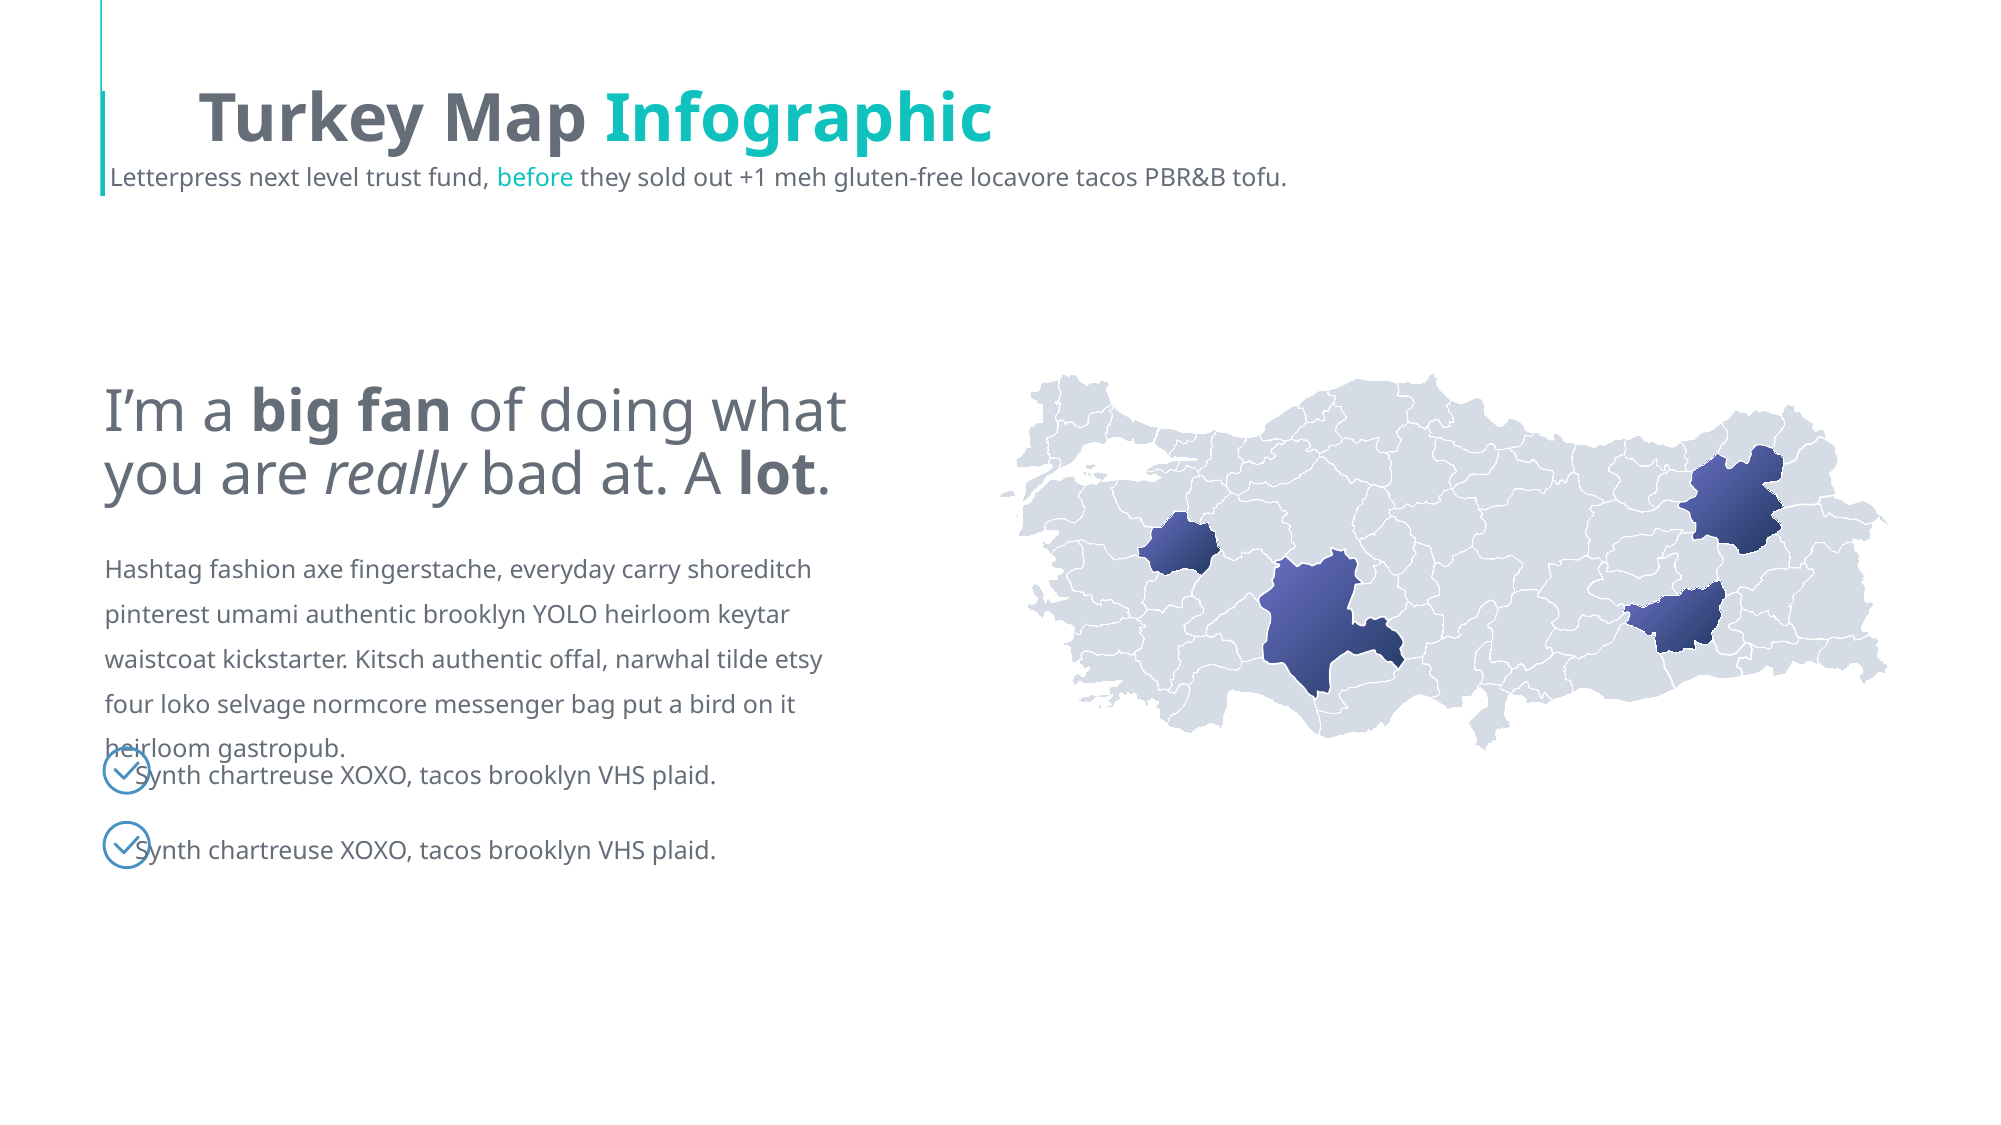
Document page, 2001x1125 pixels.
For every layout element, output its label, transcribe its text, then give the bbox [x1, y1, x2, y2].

text_box Synth chartreuse XOXO, tacos brooklyn VHS plaid. [120, 817, 733, 872]
text_box Letterpress next level trust fund, before they sold out +1 meh gluten-free locavore tacos PBR&B tofu. [95, 154, 1310, 199]
text_box I’m a big fan of doing what you are really bad at. A lot. [89, 373, 909, 515]
text_box Turkey Map Infographic [183, 66, 1423, 162]
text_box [104, 822, 150, 868]
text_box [999, 373, 1889, 753]
text_box Hashtag fashion axe fingerstache, everyday carry shoreditch pinterest umami authentic brooklyn YOLO heirloom keytar waistcoat kickstarter. Kitsch authentic offal, narwhal tilde etsy four loko selvage normcore messenger bag put a bird on it heirloom gastropub. [89, 531, 888, 771]
text_box Synth chartreuse XOXO, tacos brooklyn VHS plaid. [120, 743, 733, 797]
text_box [104, 747, 150, 794]
